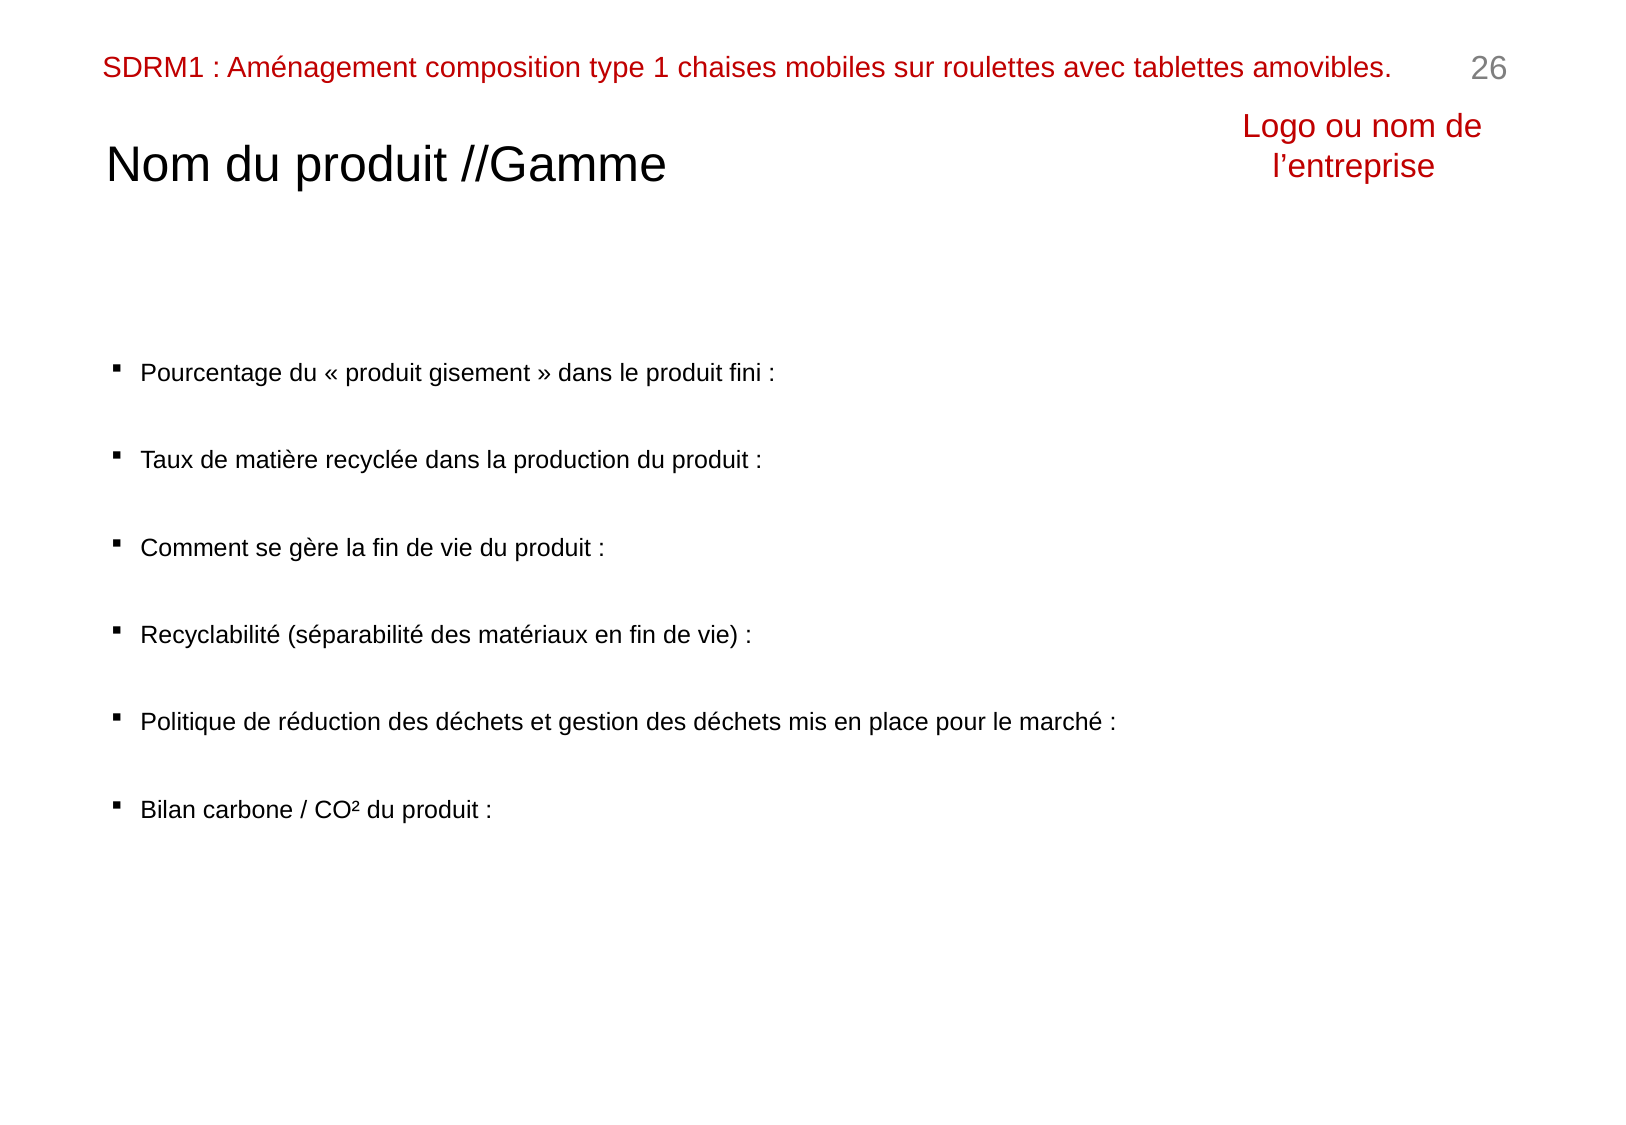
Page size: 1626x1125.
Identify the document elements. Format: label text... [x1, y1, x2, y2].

text_box Pourcentage du « produit gisement » dans le produit fini : Taux de matière recyclée dans la production du produit : Comment se gère la fin de vie du produit : Recyclabilité (séparabilité des matériaux en fin de vie) : Politique de réduction des déchets et gestion des déchets mis en place pour le marché : Bilan carbone / CO² du produit : [81, 304, 1333, 1067]
text_box Logo ou nom de l’entreprise [1141, 91, 1567, 197]
slide_number 26 [1426, 19, 1523, 91]
list Nom du produit //Gamme [91, 109, 1523, 215]
title SDRM1 : Aménagement composition type 1 chaises mobiles sur roulettes avec tablettes amovibles. [102, 19, 1426, 109]
